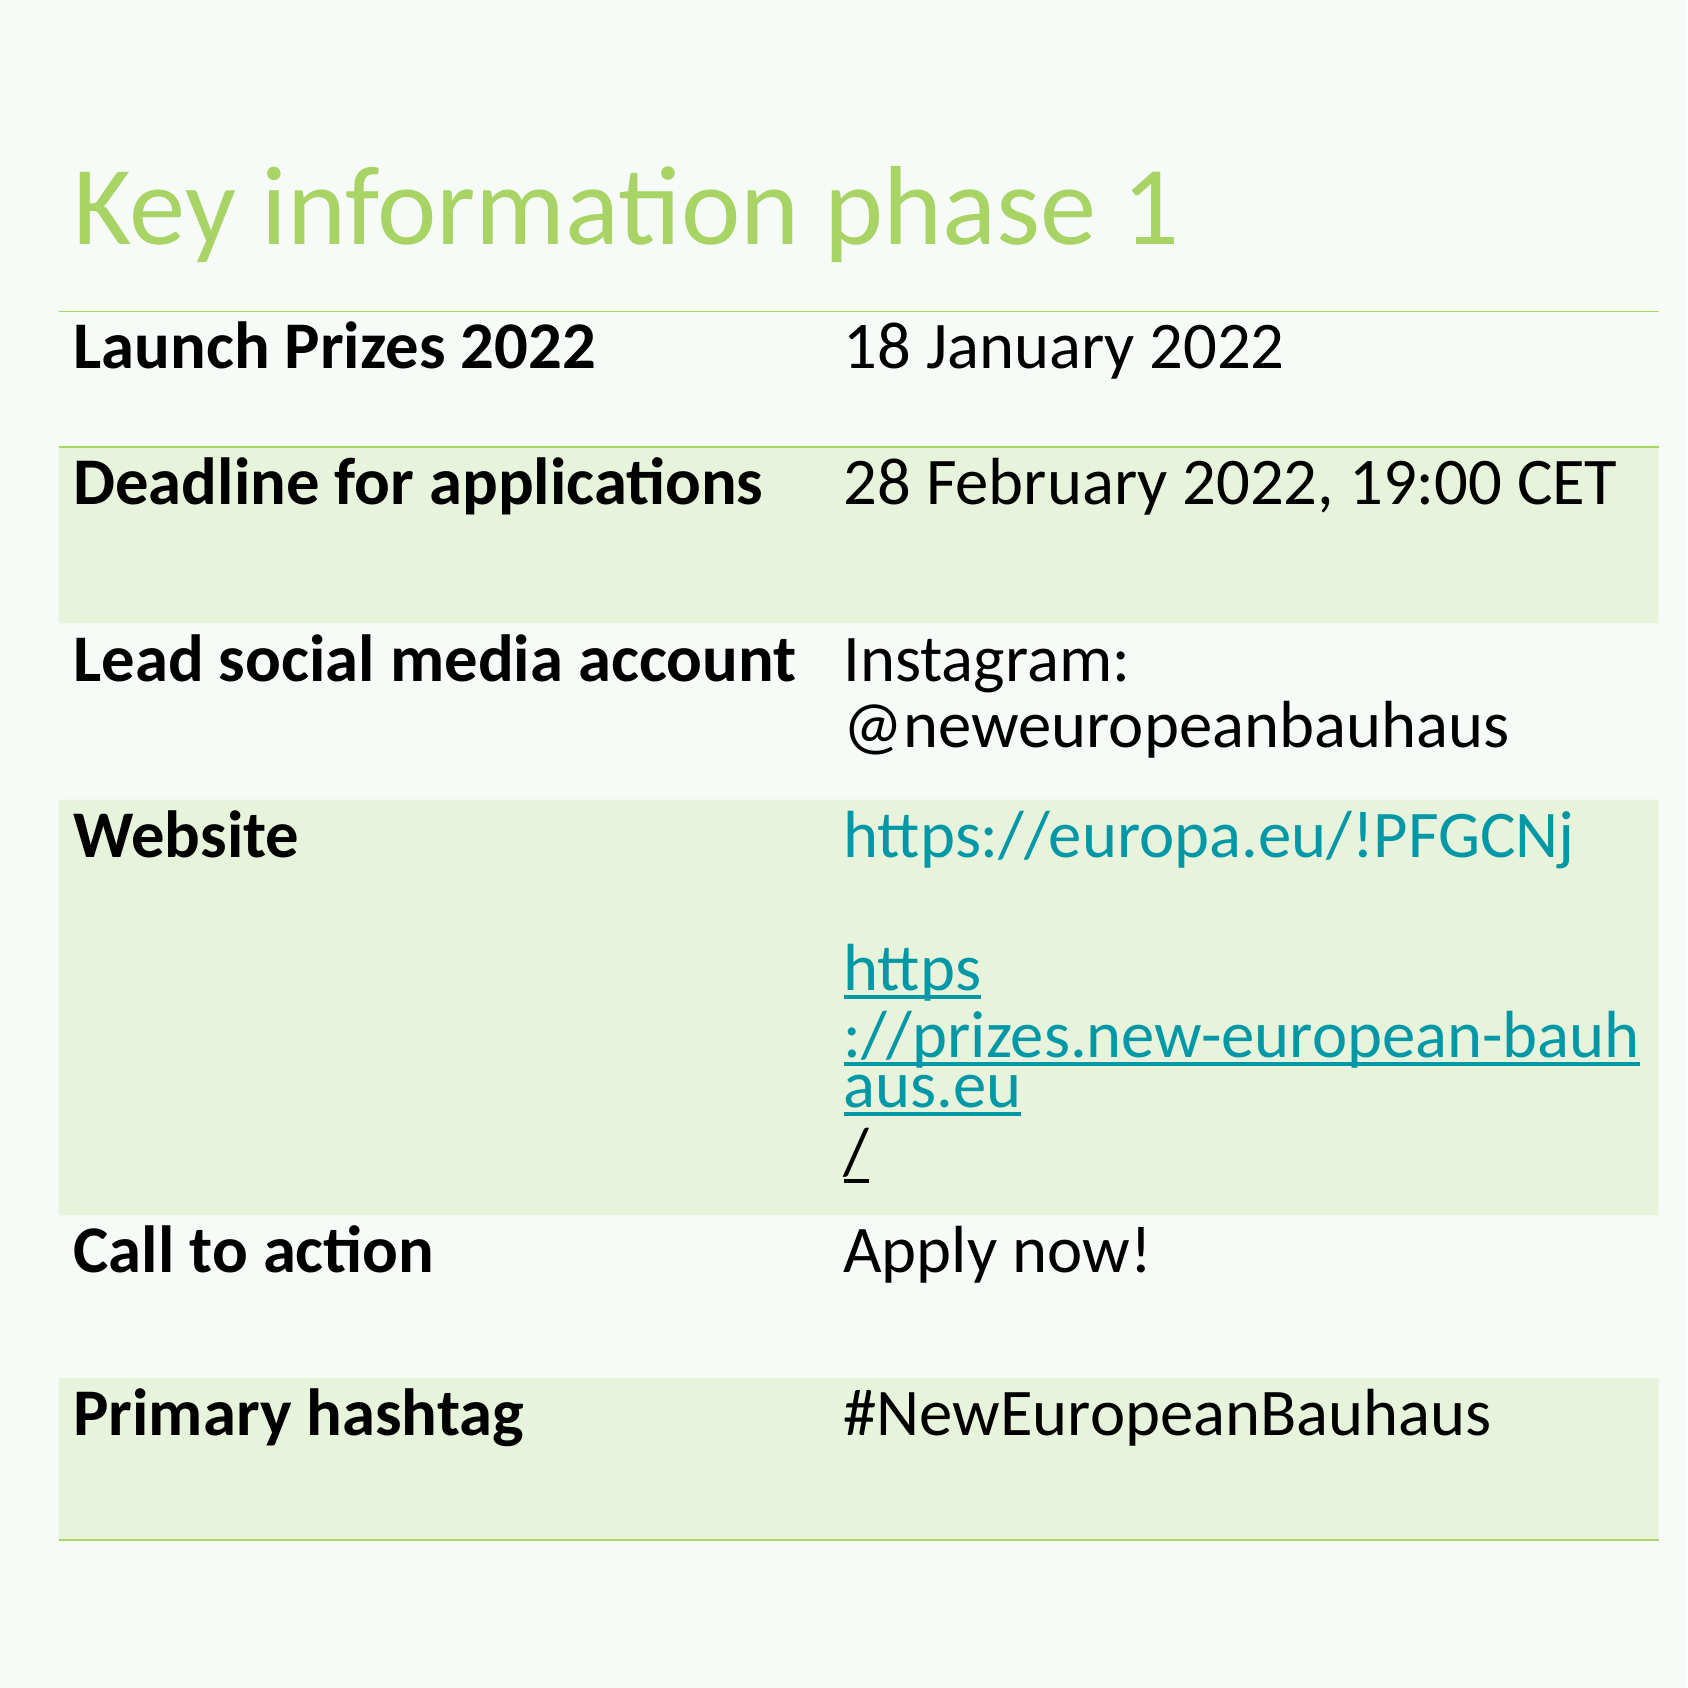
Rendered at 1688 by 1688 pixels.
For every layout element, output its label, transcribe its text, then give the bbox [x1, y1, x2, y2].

table_cell https://europa.eu/!PFGCNj https://prizes.new-european-bauhaus.eu/ [829, 800, 1659, 1215]
table_cell Call to action [59, 1215, 829, 1378]
table_cell Lead social media account [59, 623, 829, 800]
table_cell 28 February 2022, 19:00 CET [829, 448, 1659, 623]
table_cell Deadline for applications [59, 448, 829, 623]
table_header 18 January 2022 [829, 312, 1659, 446]
table_cell Website [59, 800, 829, 1215]
table_cell Apply now! [829, 1215, 1659, 1378]
table_header Launch Prizes 2022 [59, 312, 829, 446]
table_cell Primary hashtag [59, 1378, 829, 1539]
table_cell #NewEuropeanBauhaus [829, 1378, 1659, 1539]
table_cell Instagram: @neweuropeanbauhaus [829, 623, 1659, 800]
text_box Key information phase 1 [57, 68, 1543, 216]
